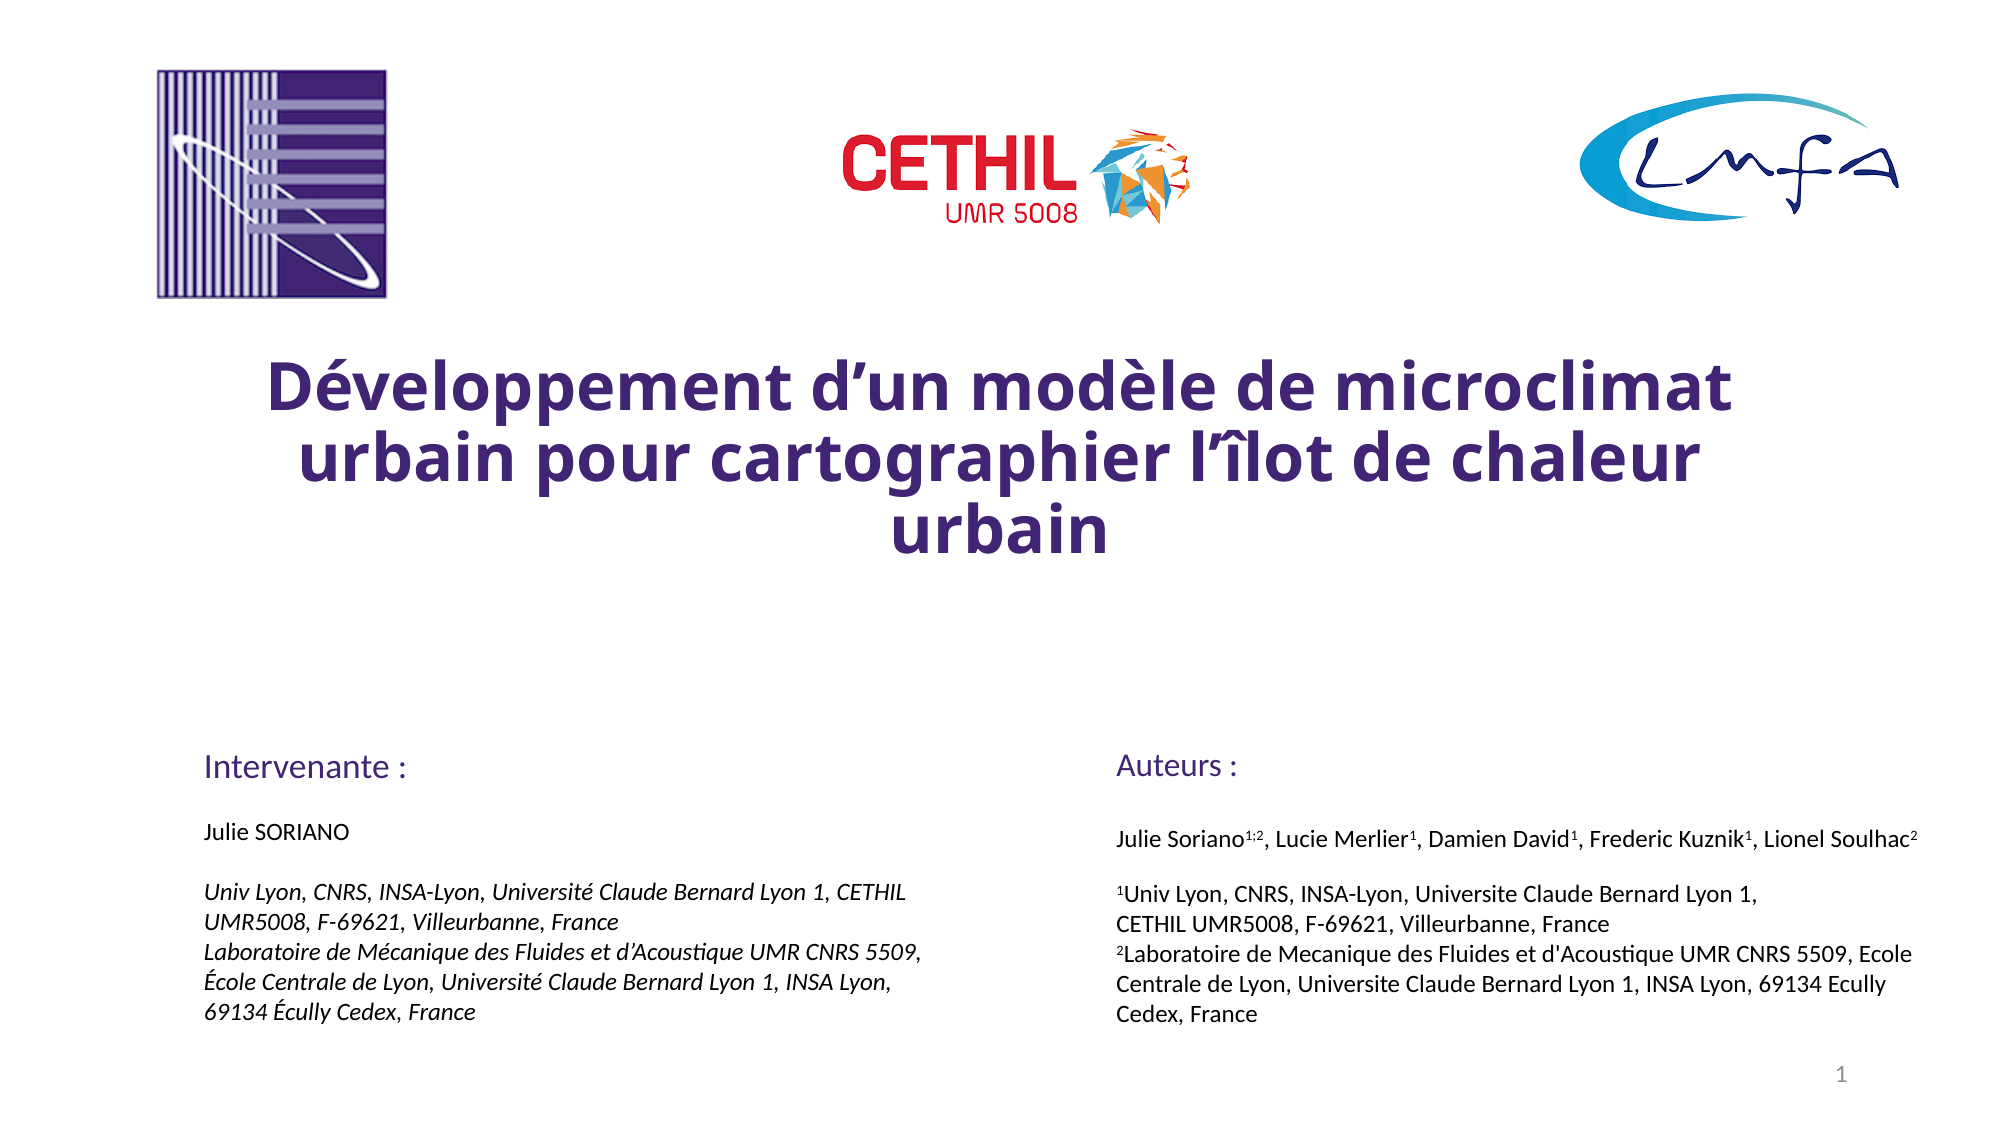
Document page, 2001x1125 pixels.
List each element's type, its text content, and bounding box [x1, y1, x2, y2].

text_box Intervenante : Julie SORIANO Univ Lyon, CNRS, INSA-Lyon, Université Claude Bernard Lyon 1, CETHIL UMR5008, F-69621, Villeurbanne, France Laboratoire de Mécanique des Fluides et d’Acoustique UMR CNRS 5509, École Centrale de Lyon, Université Claude Bernard Lyon 1, INSA Lyon, 69134 Écully Cedex, France [189, 735, 971, 1043]
picture [1572, 85, 1904, 232]
picture [156, 69, 391, 299]
slide_number 1 [1412, 1073, 1863, 1103]
title Développement d’un modèle de microclimat urbain pour cartographier l’îlot de chaleur urbain [249, 184, 1750, 576]
picture [843, 129, 1190, 224]
text_box Auteurs : Julie Soriano1;2, Lucie Merlier1, Damien David1, Frederic Kuznik1, Lionel Soulhac2 1Univ Lyon, CNRS, INSA-Lyon, Universite Claude Bernard Lyon 1, CETHIL UMR5008, F-69621, Villeurbanne, France 2Laboratoire de Mecanique des Fluides et d'Acoustique UMR CNRS 5509, Ecole Centrale de Lyon, Universite Claude Bernard Lyon 1, INSA Lyon, 69134 Ecully Cedex, France [1101, 698, 1938, 1073]
